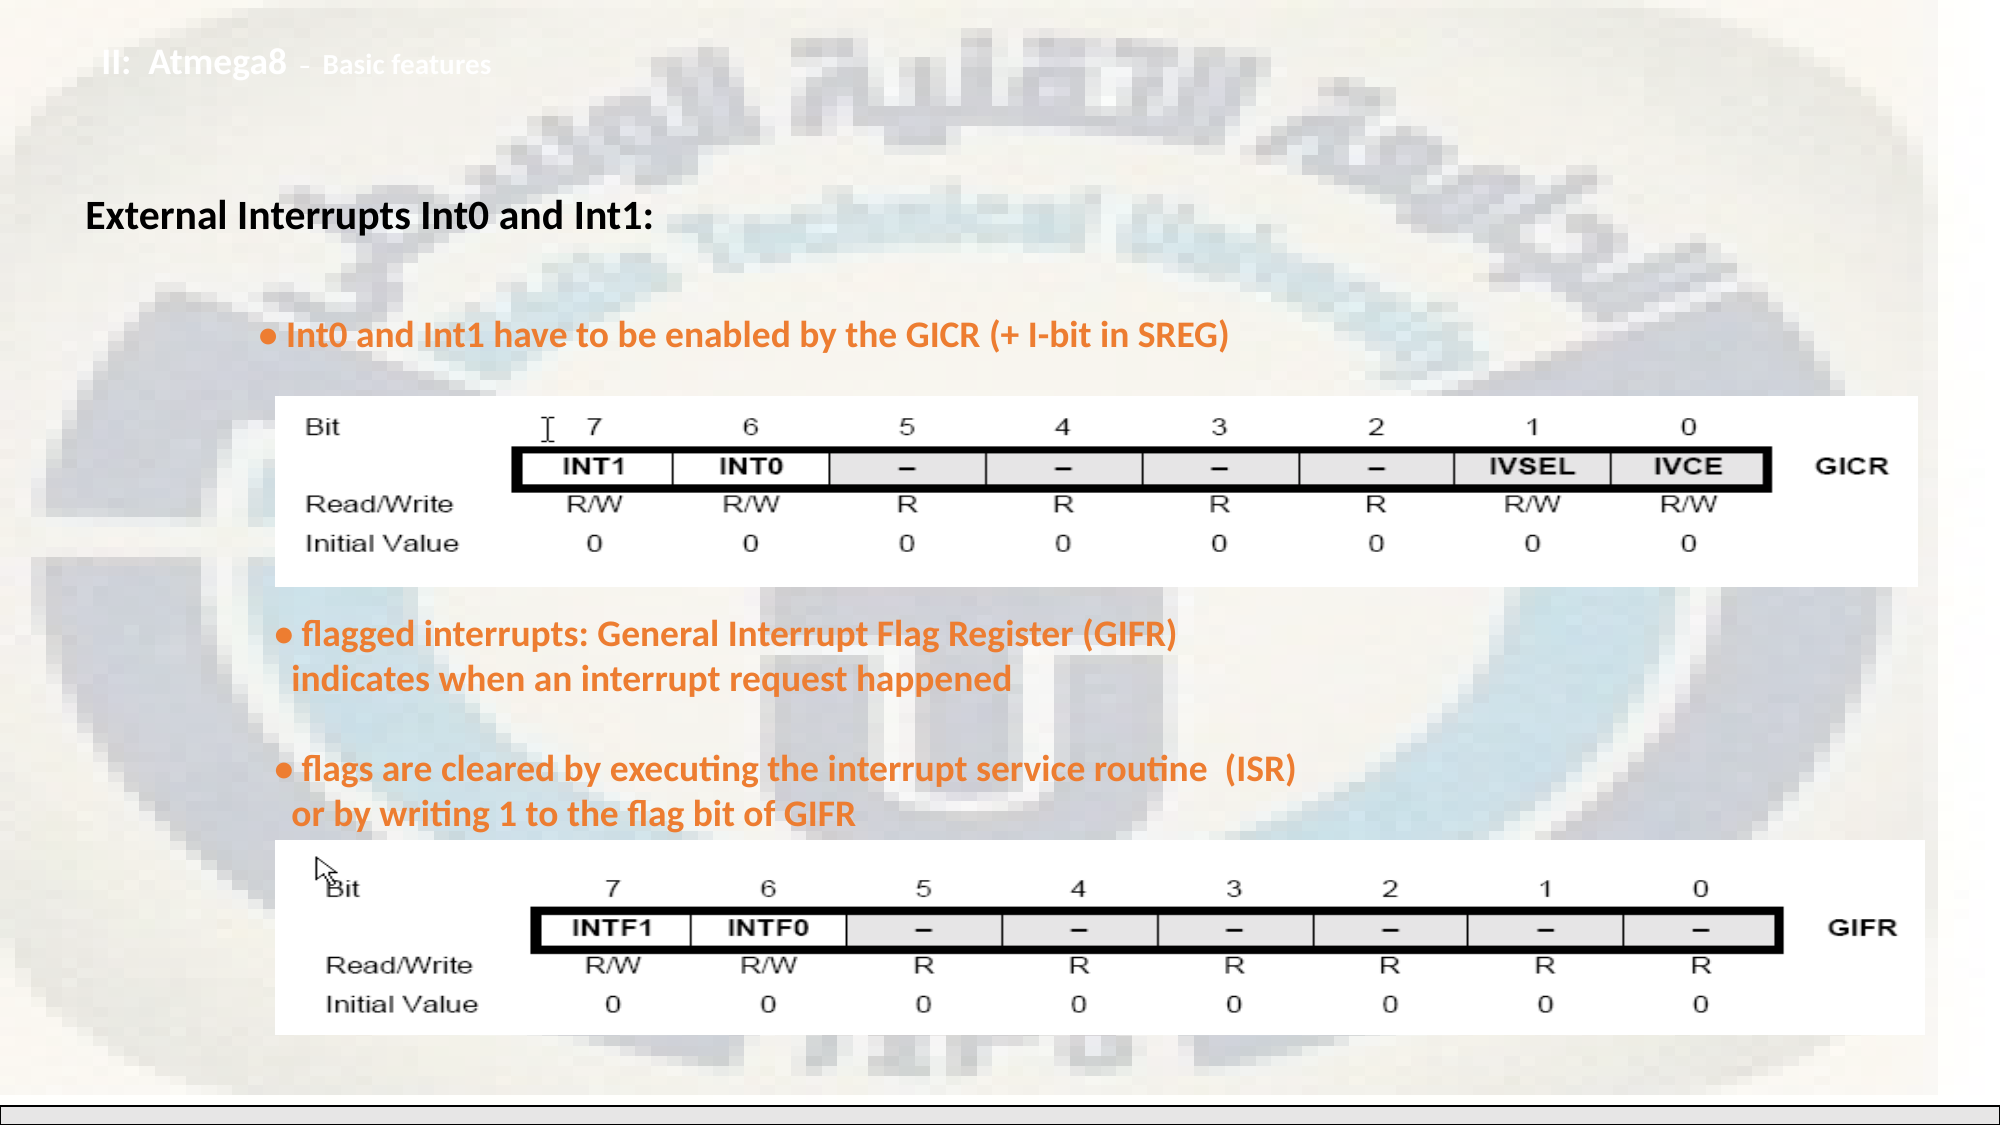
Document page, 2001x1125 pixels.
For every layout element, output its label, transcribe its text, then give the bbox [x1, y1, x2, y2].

text_box II: Atmega8 – Basic features [86, 29, 1457, 90]
picture [275, 396, 1918, 587]
text_box External Interrupts Int0 and Int1: [70, 180, 1930, 291]
text_box Label Operator Operand[s] ;Comment INIT: mov ax, bx ; Copy contents of bx into ax Label - INIT: Operator - mov Operands - ax and bx Comment - alphanumeric string between ; and \n Not case sensitive Unlike other assemblers, destination operand is first mov is the mnemonic that the assembler translates into an opcode [0, 0, 2000, 1105]
text_box • Int0 and Int1 have to be enabled by the GICR (+ I-bit in SREG) [244, 302, 1945, 363]
picture [275, 840, 1925, 1035]
text_box [0, 1105, 2000, 1125]
text_box • flagged interrupts: General Interrupt Flag Register (GIFR) indicates when an interrupt request happened • flags are cleared by executing the interrupt service routine (ISR) or by writing 1 to the flag bit of GIFR [259, 601, 1930, 841]
